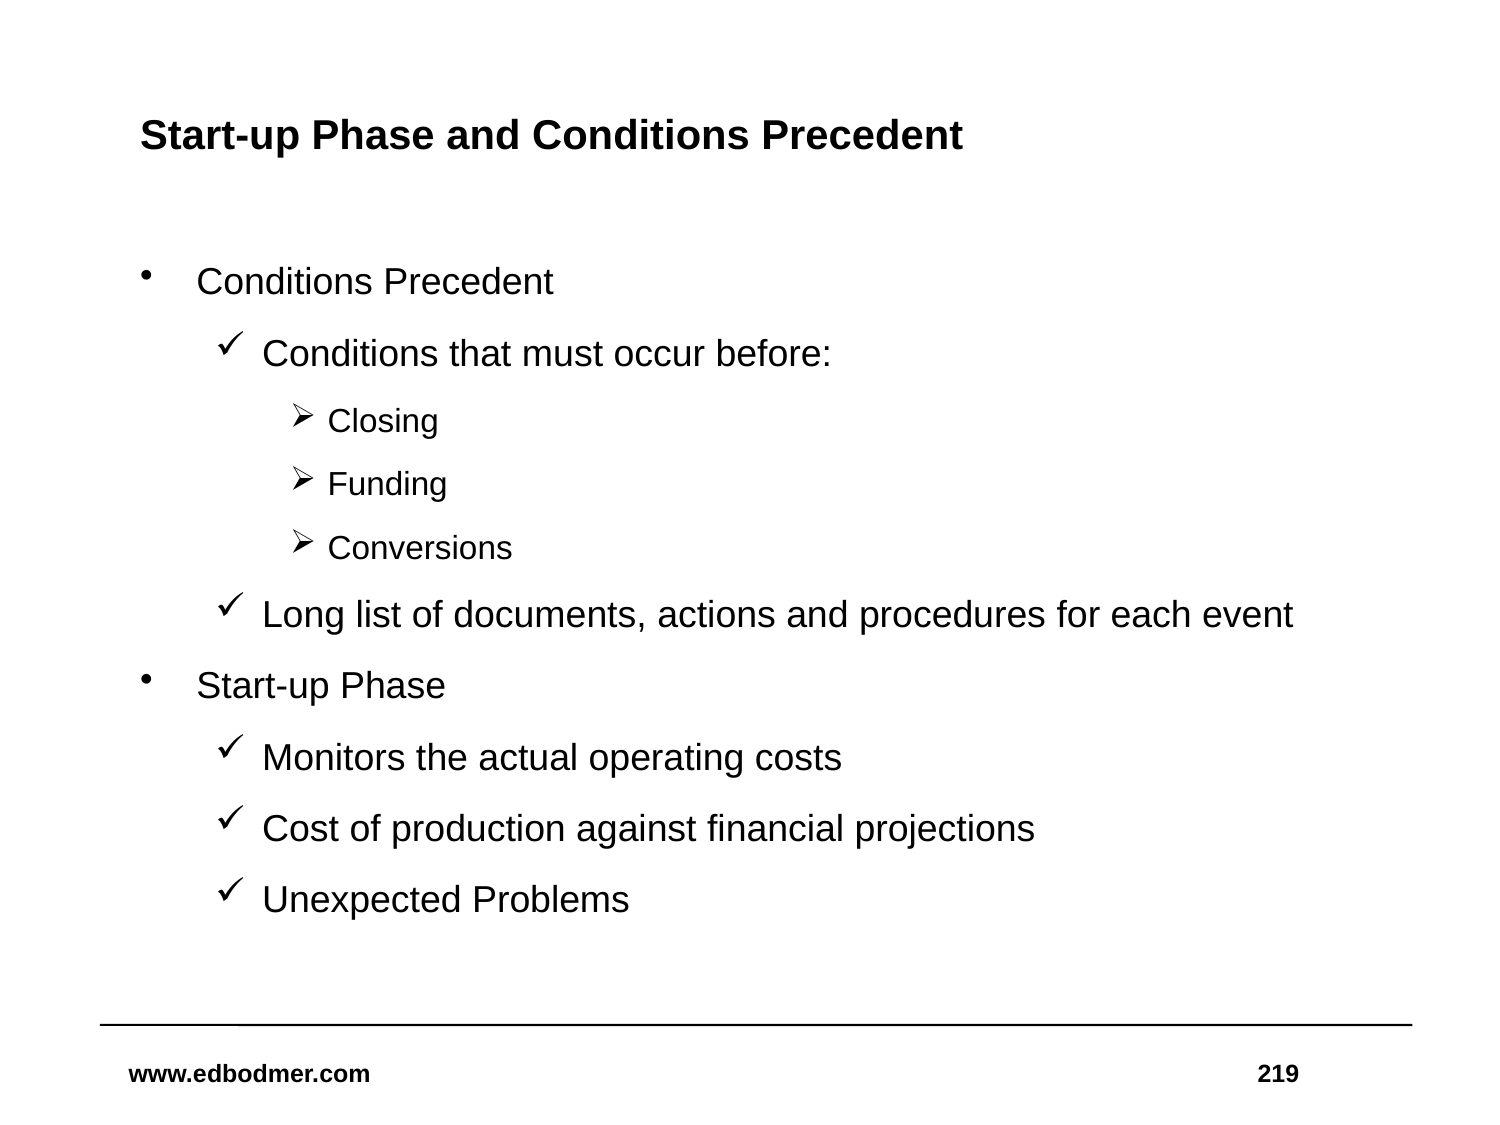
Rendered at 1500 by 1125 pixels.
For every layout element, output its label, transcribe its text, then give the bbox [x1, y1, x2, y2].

title Start-up Phase and Conditions Precedent [125, 99, 1288, 225]
list Conditions Precedent Conditions that must occur before: Closing Funding Conversions Long list of documents, actions and procedures for each event Start-up Phase Monitors the actual operating costs Cost of production against financial projections Unexpected Problems [125, 249, 1375, 1000]
